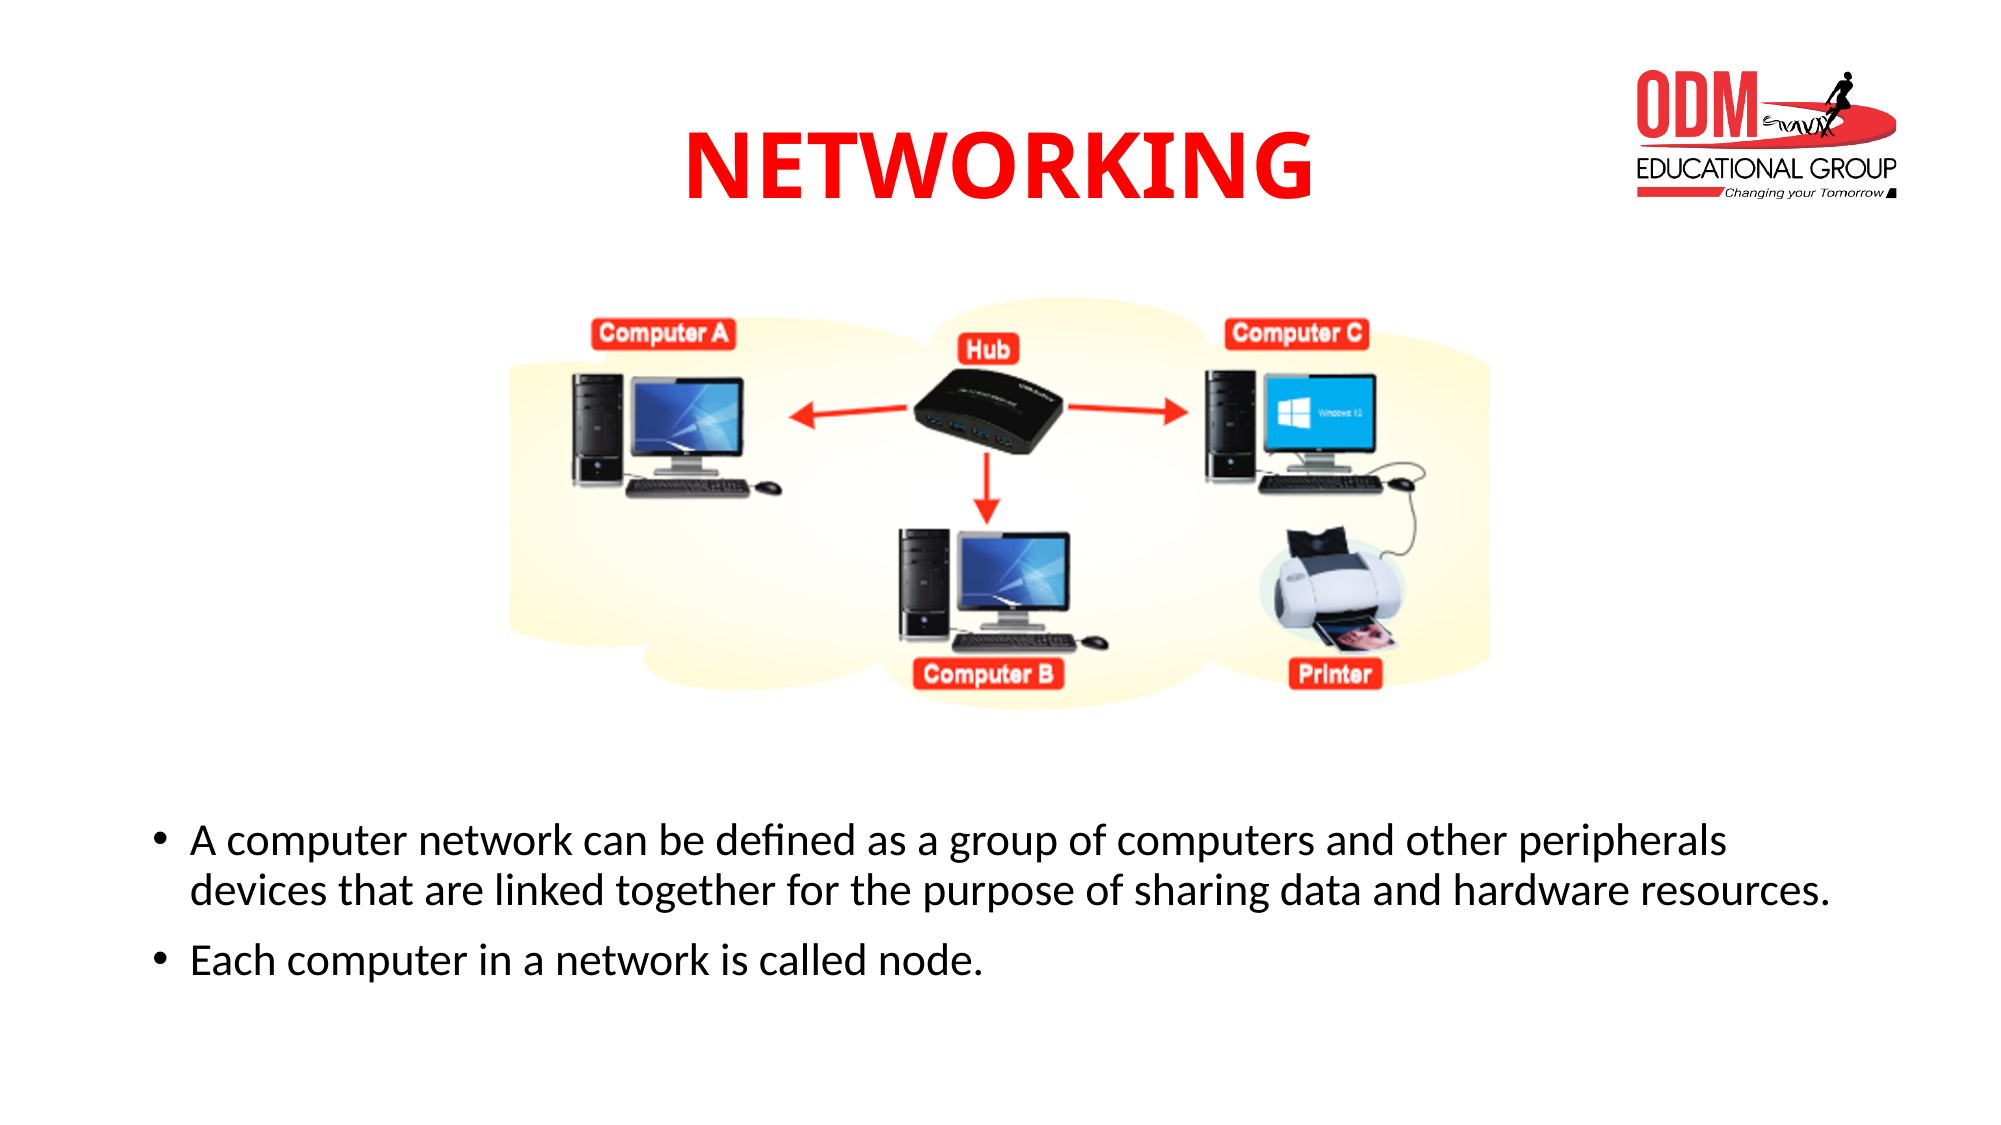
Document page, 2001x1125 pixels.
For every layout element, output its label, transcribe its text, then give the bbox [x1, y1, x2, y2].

text_box [1637, 70, 1897, 199]
title NETWORKING [137, 59, 1863, 278]
list A computer network can be defined as a group of computers and other peripherals devices that are linked together for the purpose of sharing data and hardware resources. Each computer in a network is called node. [137, 299, 1863, 1014]
picture [510, 277, 1490, 719]
